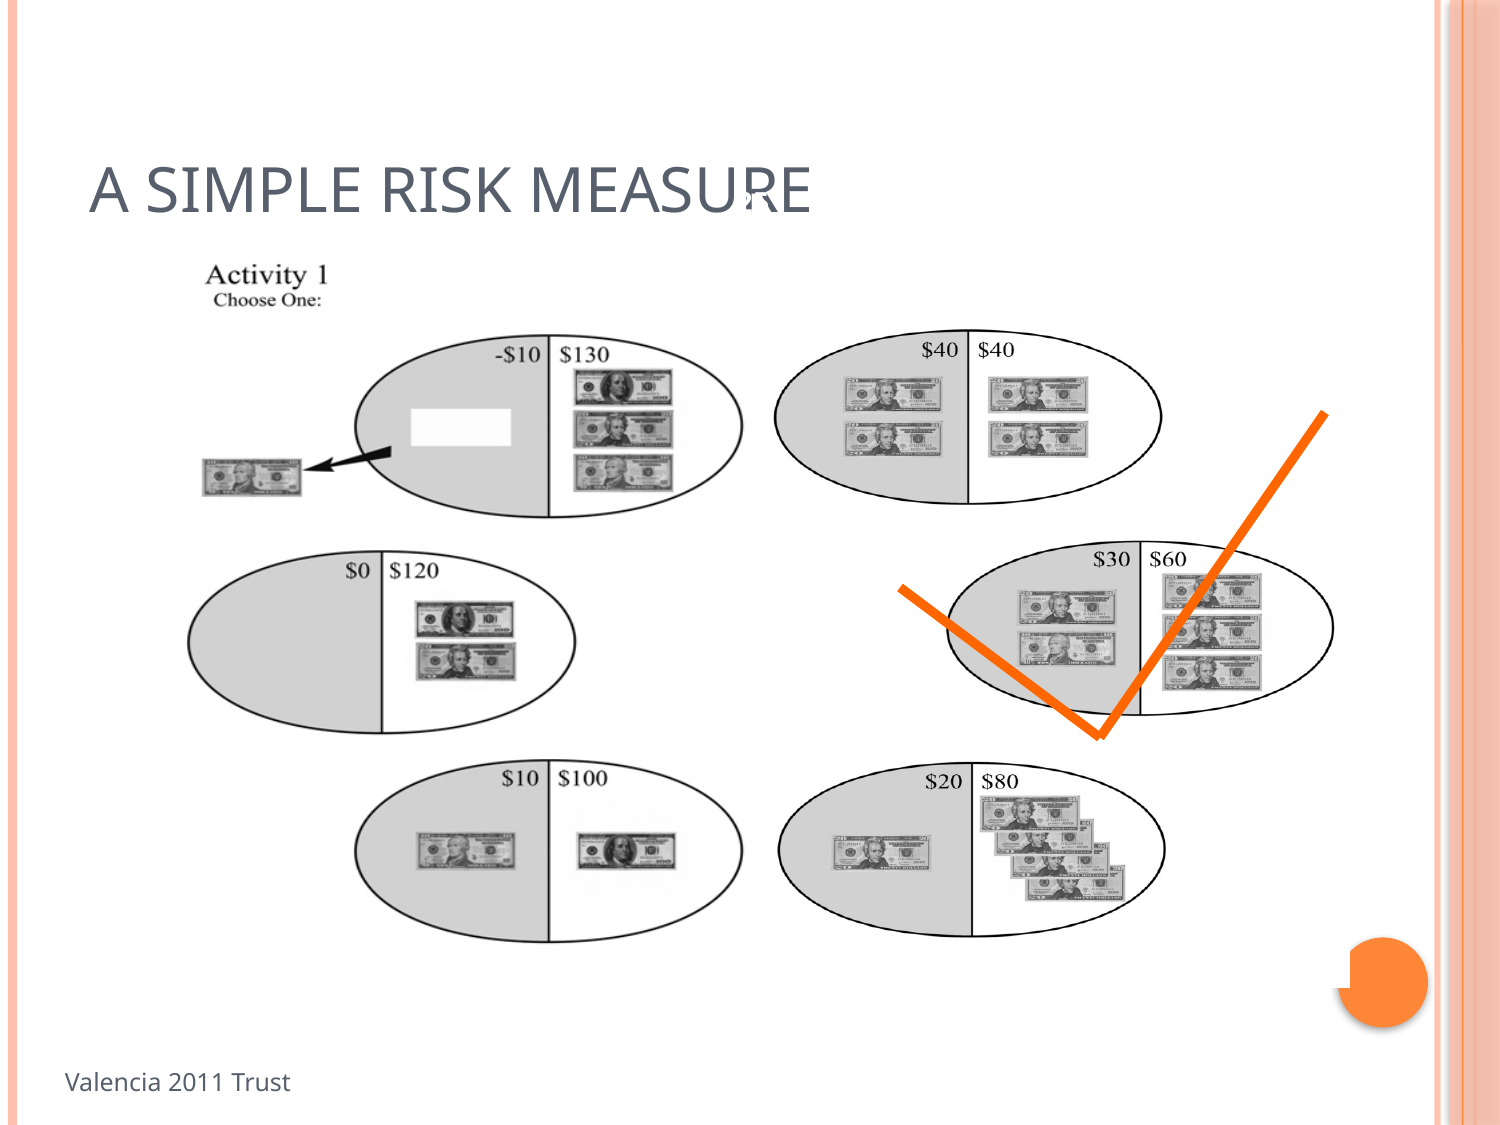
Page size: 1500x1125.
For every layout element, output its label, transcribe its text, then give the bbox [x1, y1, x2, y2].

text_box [899, 411, 1326, 738]
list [765, 224, 1351, 988]
title A Simple Risk Measure [75, 45, 1300, 233]
picture [161, 224, 763, 1026]
footer Valencia 2011 Trust [50, 1051, 638, 1112]
slide_number 25 [715, 168, 791, 221]
